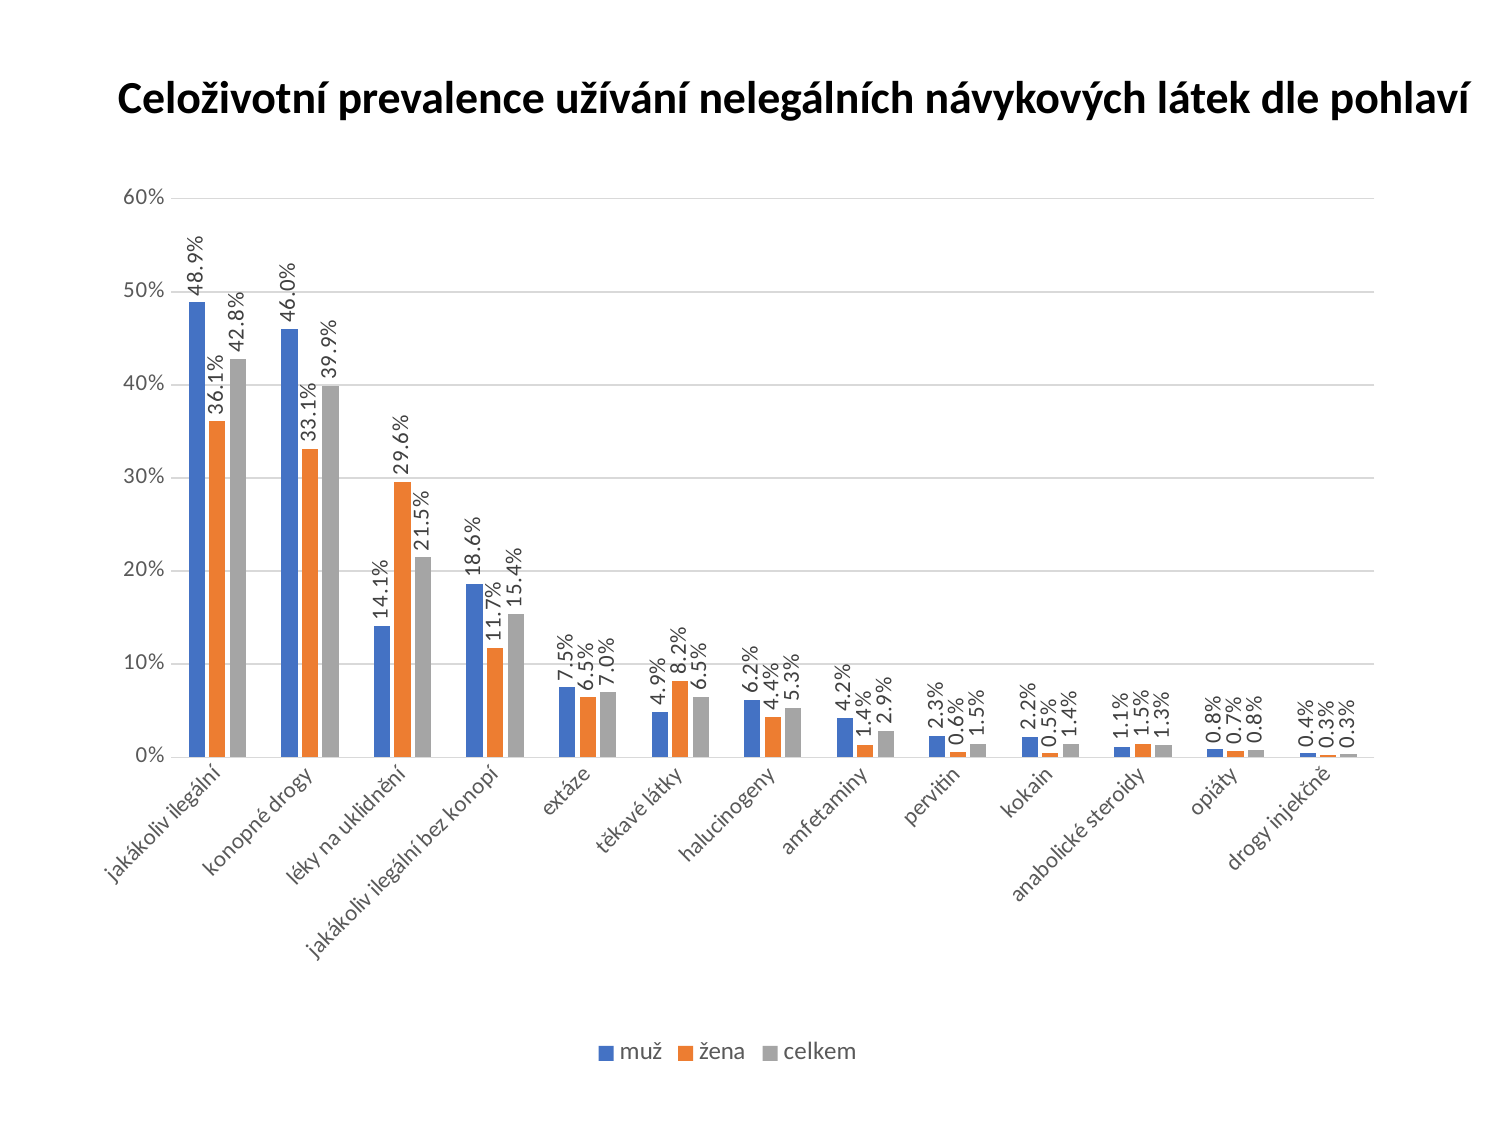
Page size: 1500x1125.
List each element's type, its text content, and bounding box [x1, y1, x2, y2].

chart [48, 162, 1408, 1073]
text_box Celoživotní prevalence užívání nelegálních návykových látek dle pohlaví [103, 60, 1500, 131]
